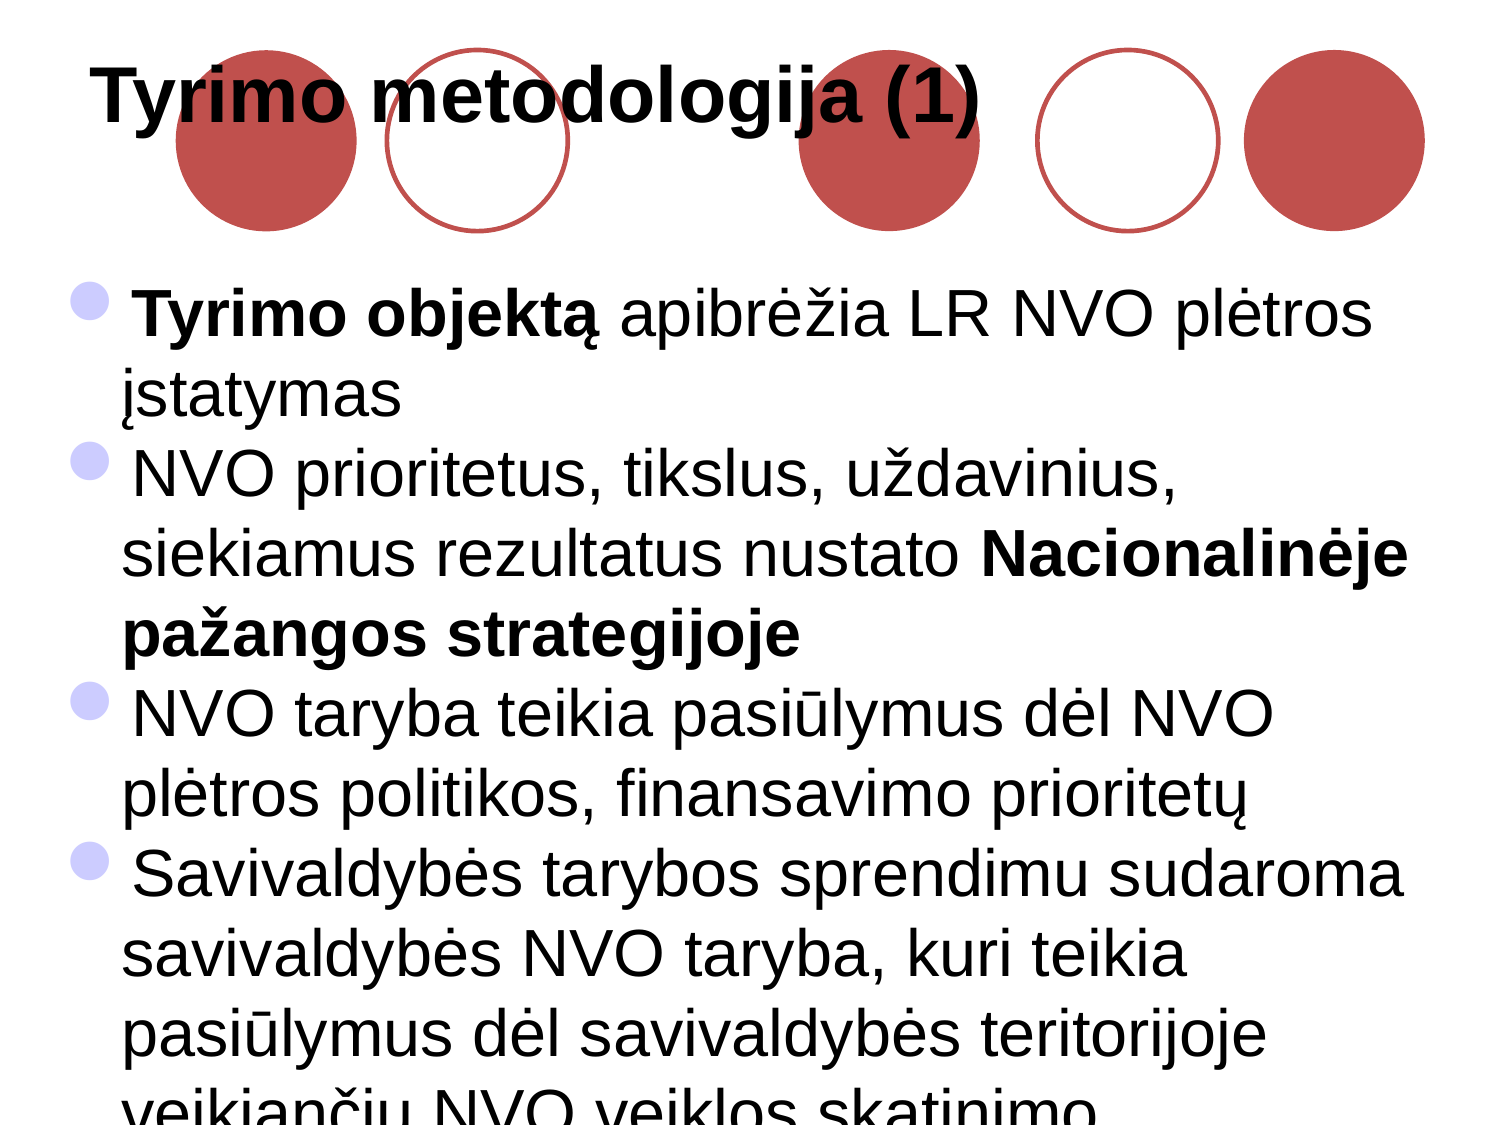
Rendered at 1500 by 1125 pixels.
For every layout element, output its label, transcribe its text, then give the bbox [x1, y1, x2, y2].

text_box Tyrimo objektą apibrėžia LR NVO plėtros įstatymas NVO prioritetus, tikslus, uždavinius, siekiamus rezultatus nustato Nacionalinėje pažangos strategijoje NVO taryba teikia pasiūlymus dėl NVO plėtros politikos, finansavimo prioritetų Savivaldybės tarybos sprendimu sudaroma savivaldybės NVO taryba, kuri teikia pasiūlymus dėl savivaldybės teritorijoje veikiančių NVO veiklos skatinimo [50, 262, 1475, 1005]
text_box Tyrimo metodologija (1) [75, 45, 1425, 233]
